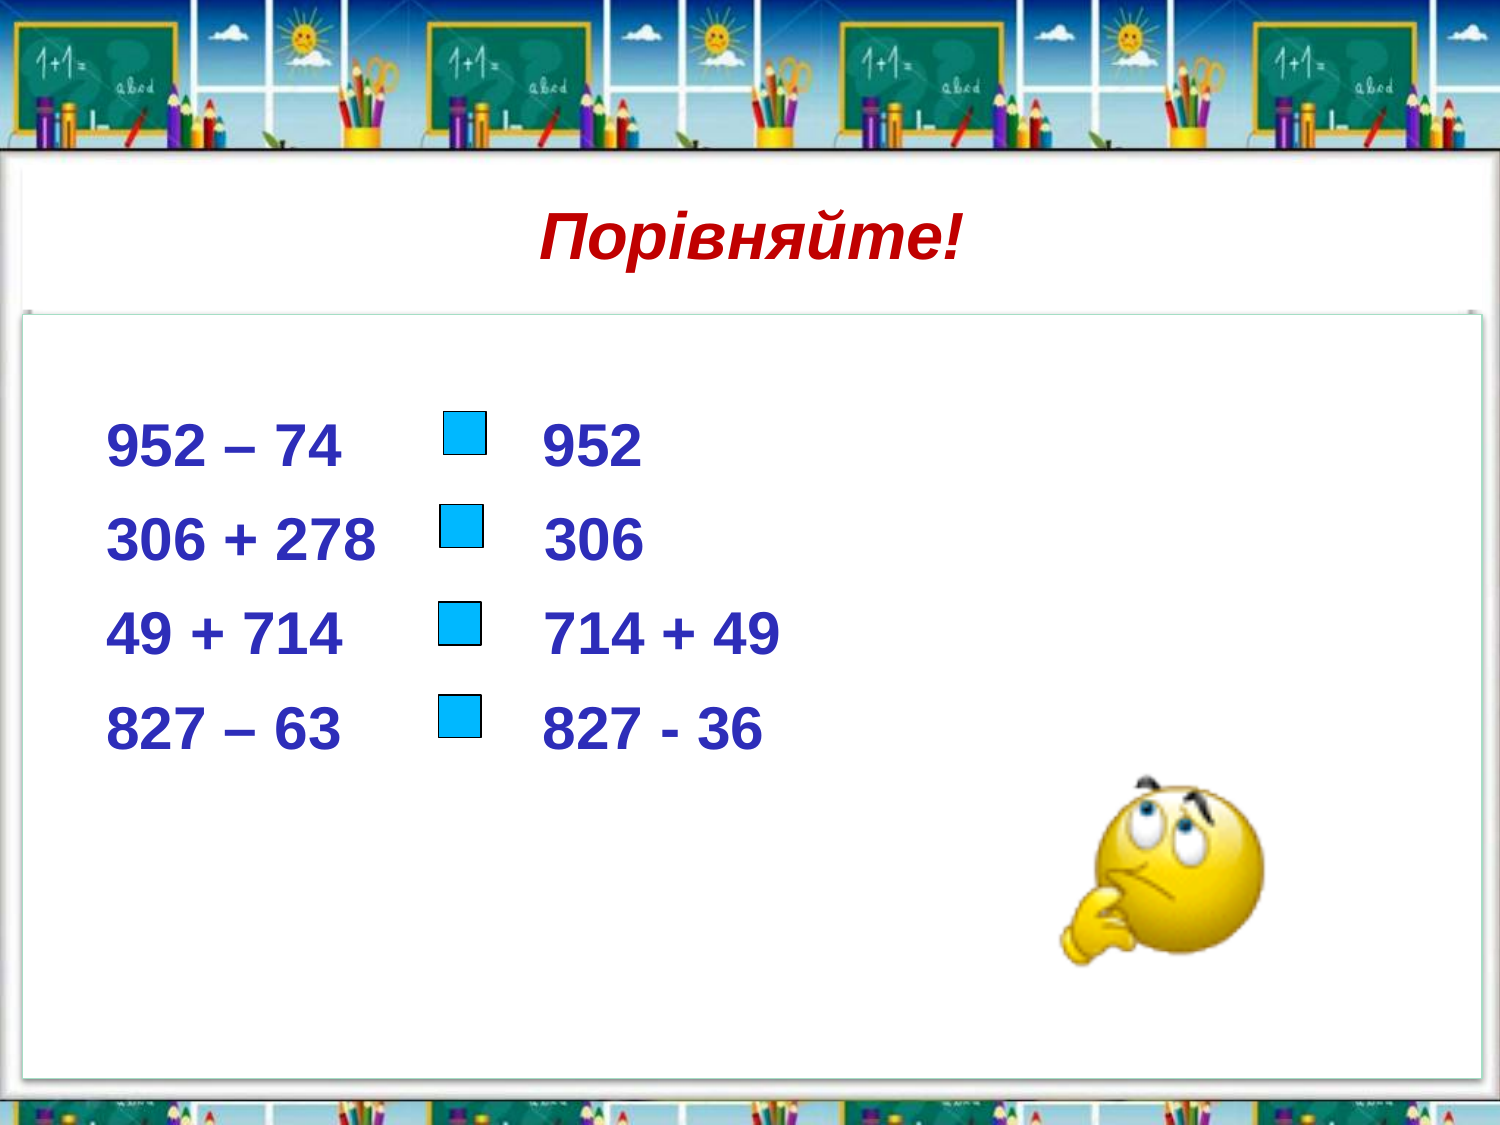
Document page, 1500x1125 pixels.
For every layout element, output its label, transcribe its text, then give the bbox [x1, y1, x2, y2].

text_box [443, 411, 486, 455]
picture [0, 0, 1500, 1125]
list 952 – 74 952 306 + 278 306 49 + 714 714 + 49 827 – 63 827 - 36 [22, 314, 1483, 1079]
title Порівняйте! [22, 164, 1483, 310]
text_box [438, 601, 482, 645]
text_box [438, 694, 482, 738]
text_box [440, 504, 483, 548]
